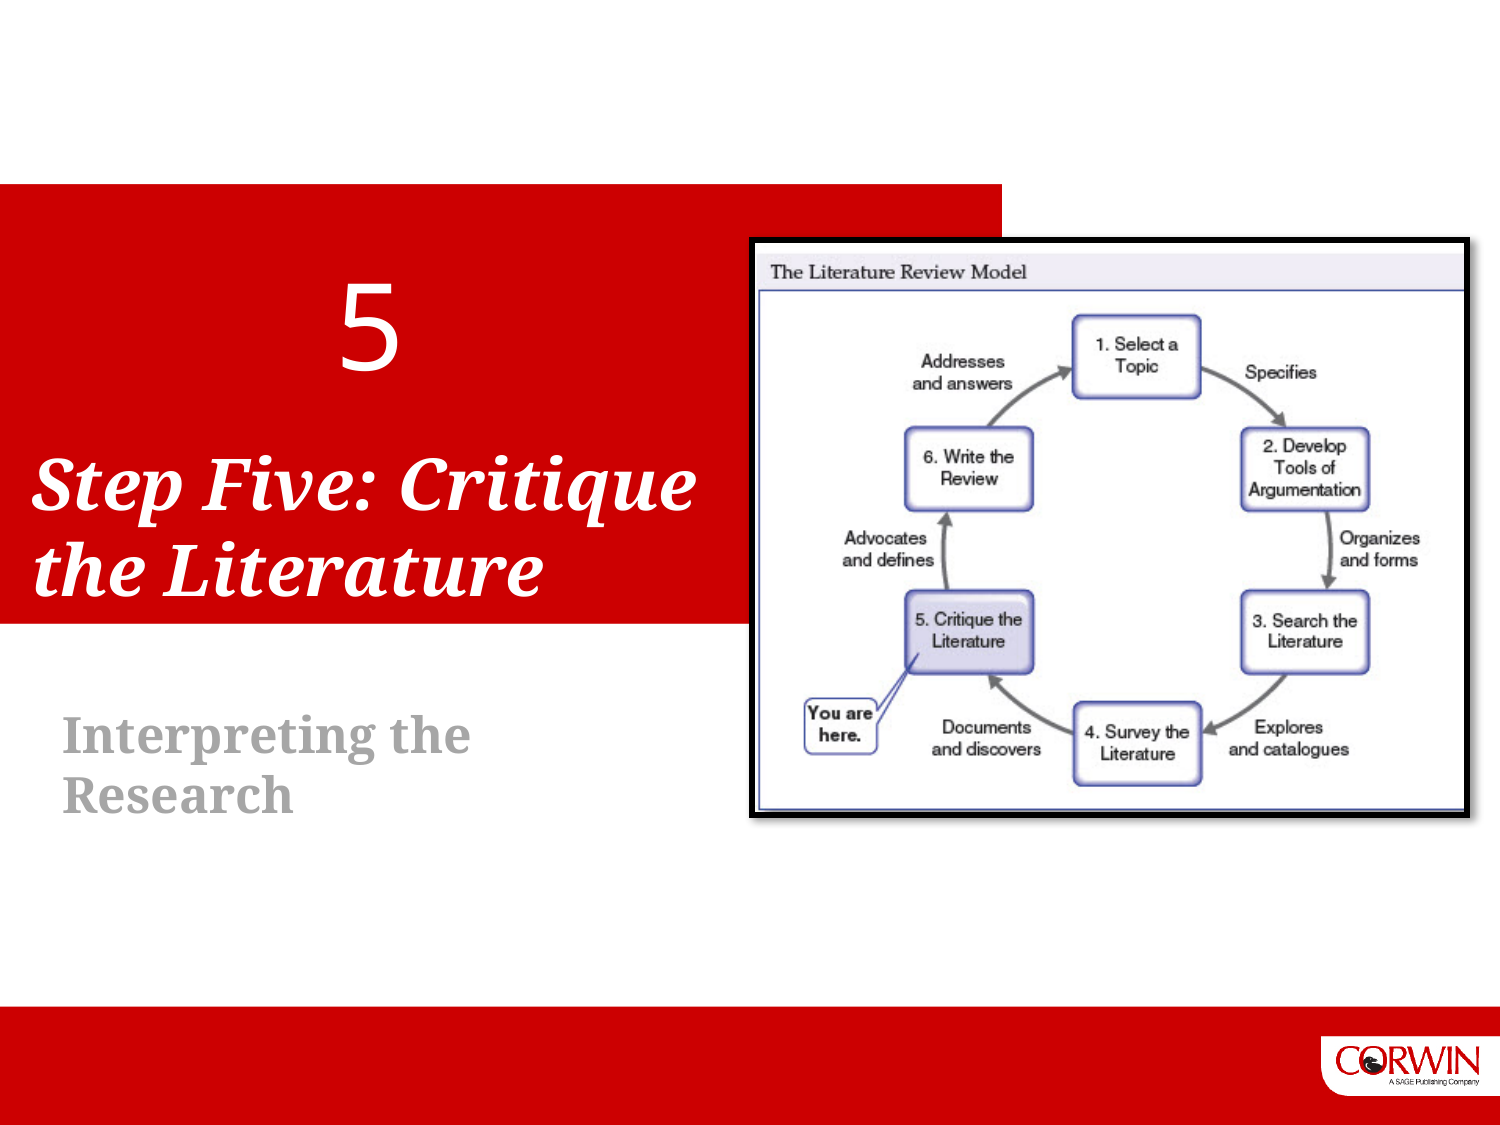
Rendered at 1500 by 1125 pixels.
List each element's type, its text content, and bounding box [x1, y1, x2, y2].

text_box 5 [320, 242, 451, 402]
subtitle Interpreting the Research [47, 695, 661, 762]
title Step Five: Critique the Literature [16, 403, 736, 646]
picture [0, 0, 1500, 1125]
